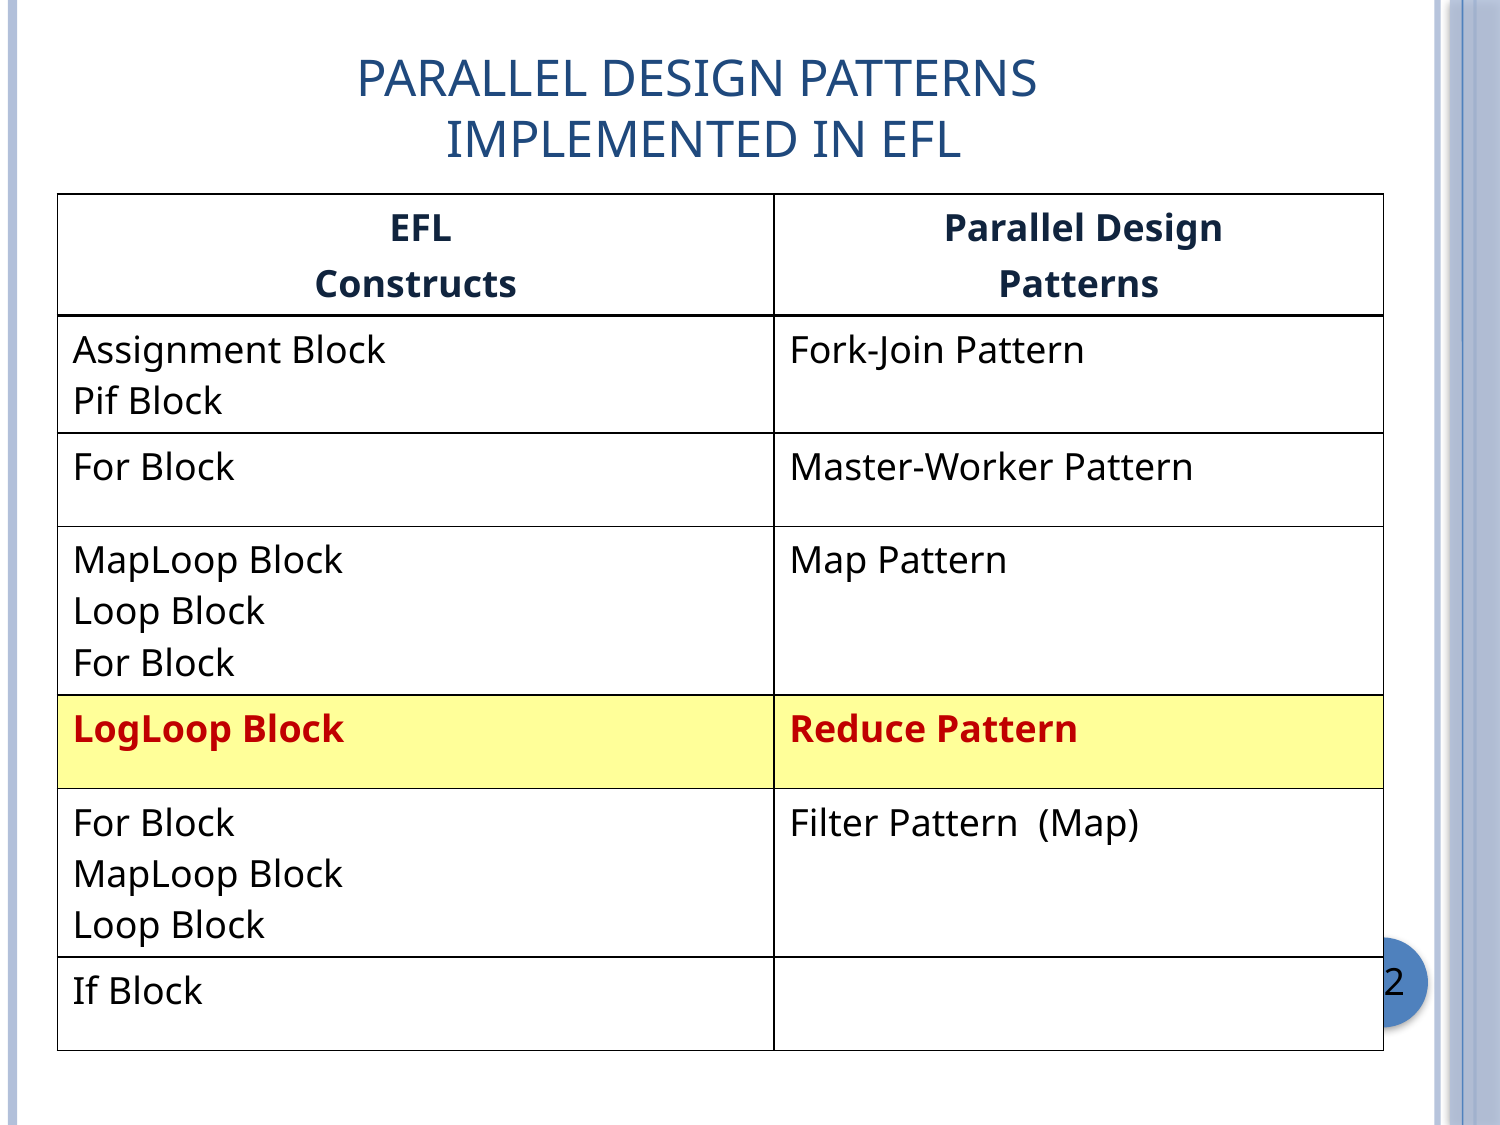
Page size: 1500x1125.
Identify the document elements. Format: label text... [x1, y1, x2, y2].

table_cell MapLoop Block Loop Block For Block [58, 527, 773, 694]
title Parallel Design Patterns implemented in EFL [75, 37, 1334, 175]
table_cell Assignment Block Pif Block [58, 317, 773, 432]
table_cell Master-Worker Pattern [775, 434, 1383, 526]
table_cell Fork-Join Pattern [775, 317, 1383, 432]
table_header EFL Constructs [58, 195, 773, 314]
table_cell For Block [58, 434, 773, 526]
table_cell Map Pattern [775, 527, 1383, 694]
table_cell LogLoop Block [58, 696, 773, 788]
table_header Parallel Design Patterns [775, 195, 1383, 314]
table_cell For Block MapLoop Block Loop Block [58, 789, 773, 956]
table_cell Filter Pattern (Map) [775, 789, 1383, 956]
slide_number 32 [1384, 940, 1434, 1027]
table_cell If Block [58, 958, 773, 1050]
table_cell Reduce Pattern [775, 696, 1383, 788]
table_cell [775, 958, 1383, 1050]
